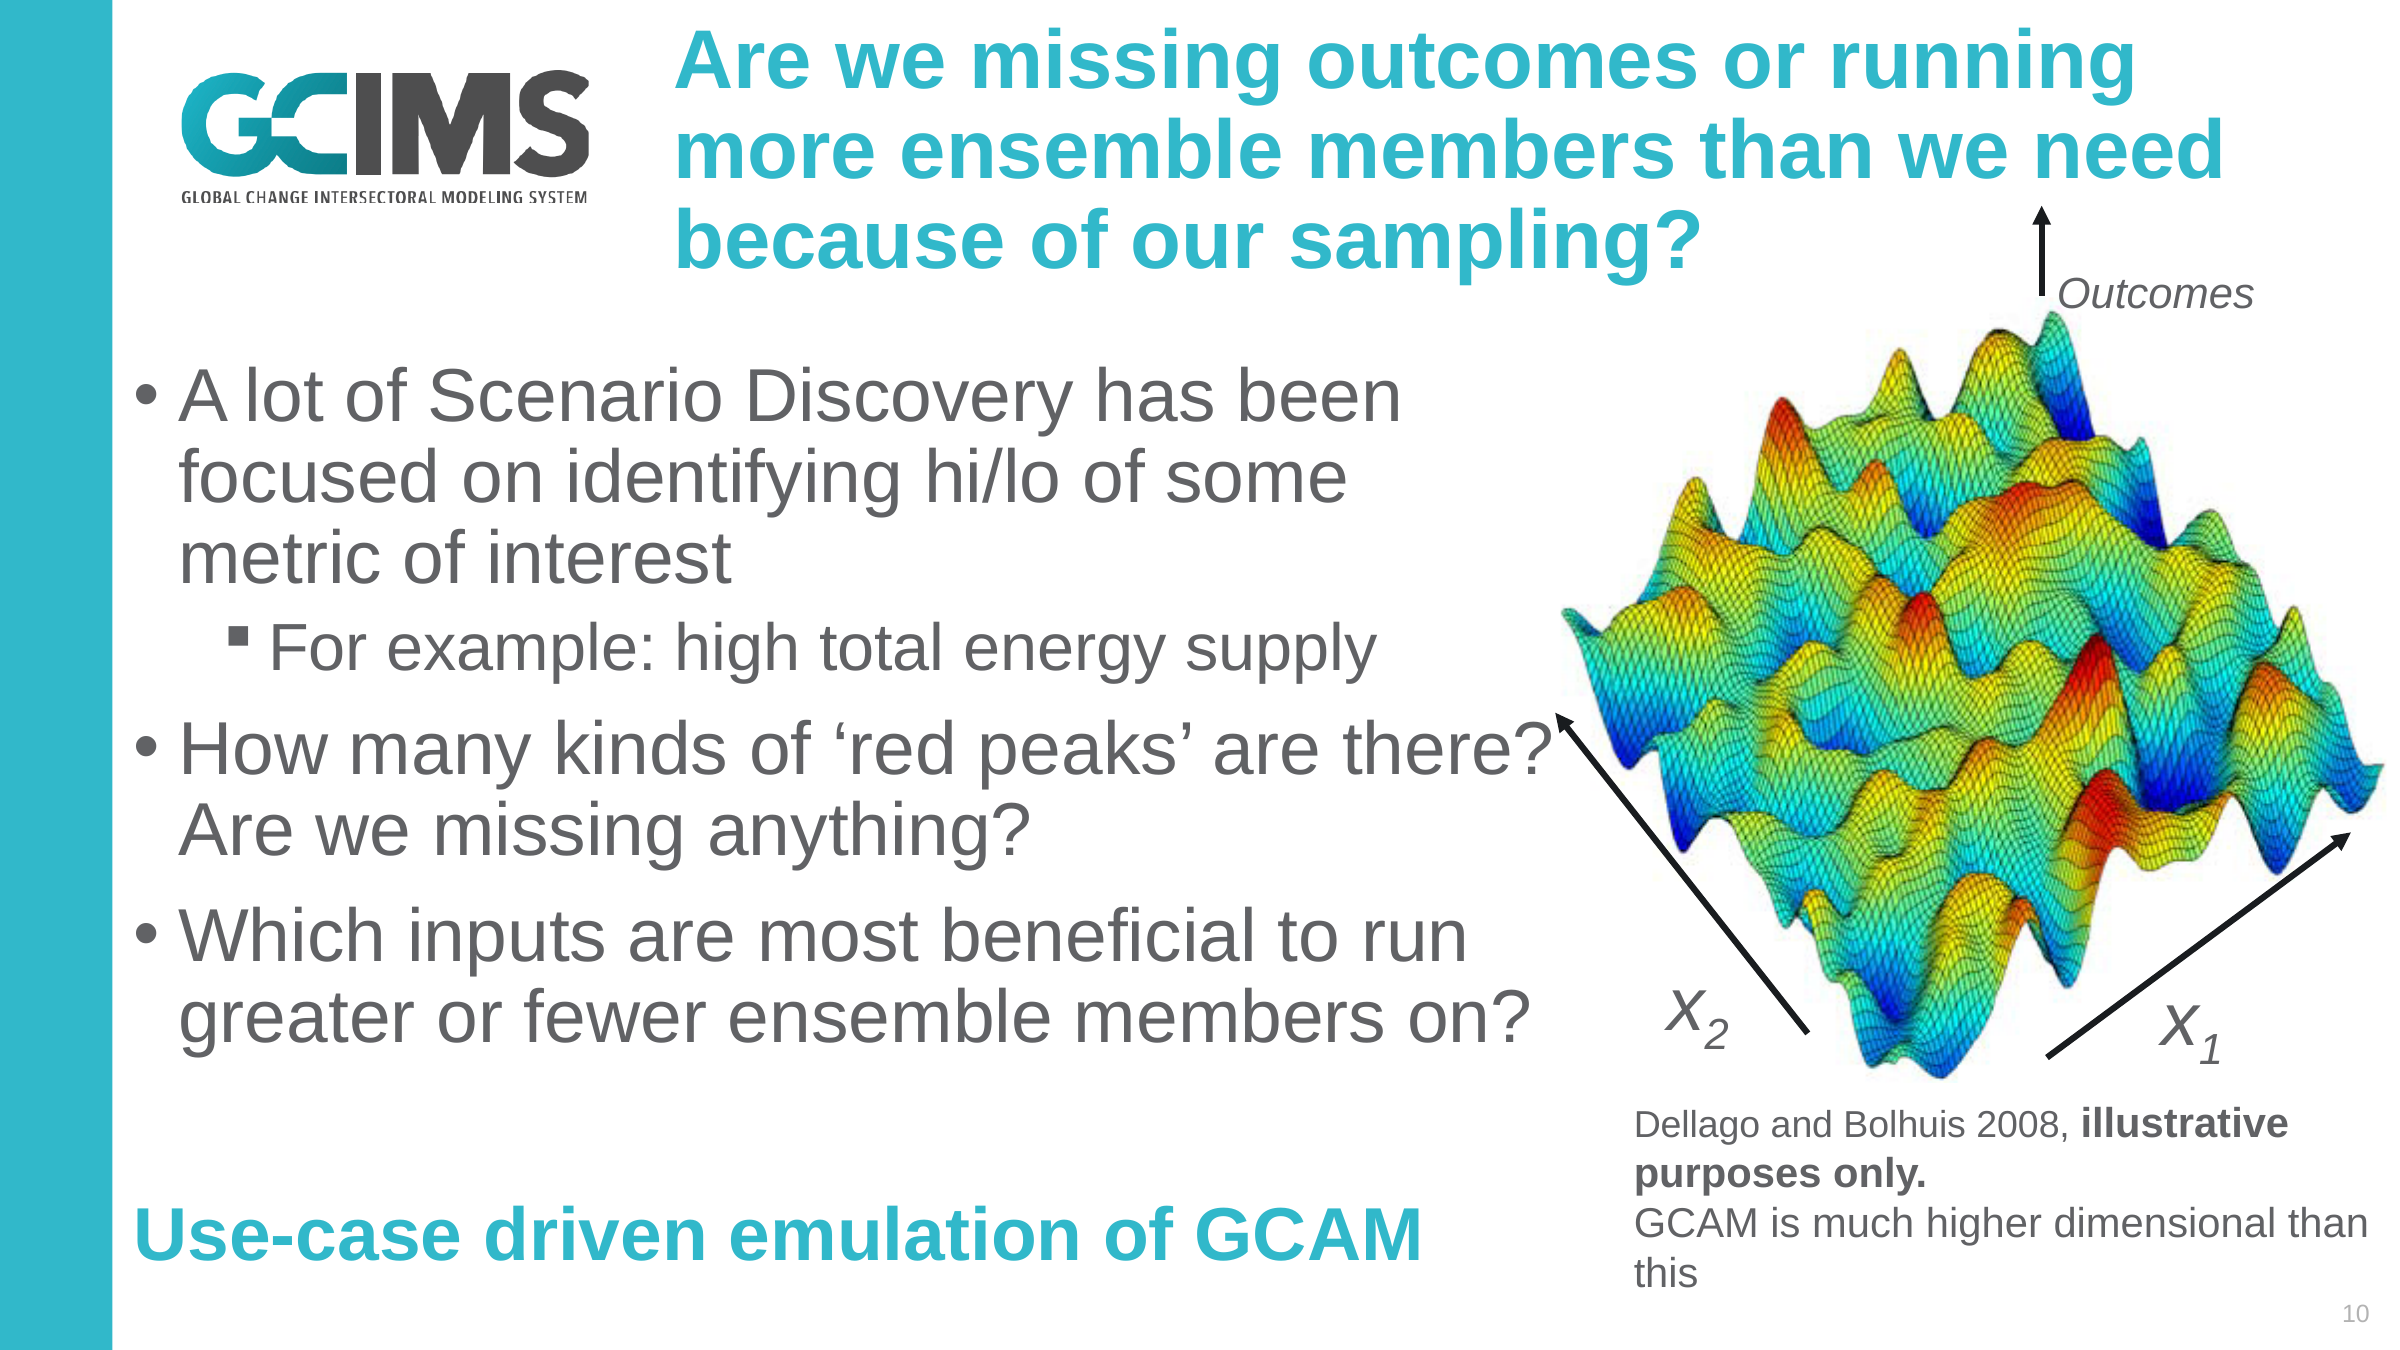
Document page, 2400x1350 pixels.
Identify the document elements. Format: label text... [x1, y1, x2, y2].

title Are we missing outcomes or running more ensemble members than we need because of our sampling? [673, 113, 2325, 295]
text_box Dellago and Bolhuis 2008, illustrative purposes only. GCAM is much higher dimensional than this [1619, 1087, 2400, 1303]
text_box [1555, 712, 1808, 1034]
picture [1555, 296, 2400, 1083]
text_box Outcomes [2042, 207, 2320, 296]
picture [1604, 703, 1610, 712]
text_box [2046, 832, 2351, 1058]
slide_number 10 [2295, 1303, 2370, 1350]
list A lot of Scenario Discovery has been focused on identifying hi/lo of some metric of interest For example: high total energy supply How many kinds of ‘red peaks’ are there? Are we missing anything? Which inputs are most beneficial to run greater or fewer ensemble members on? Use-case driven emulation of GCAM [118, 349, 1577, 1328]
